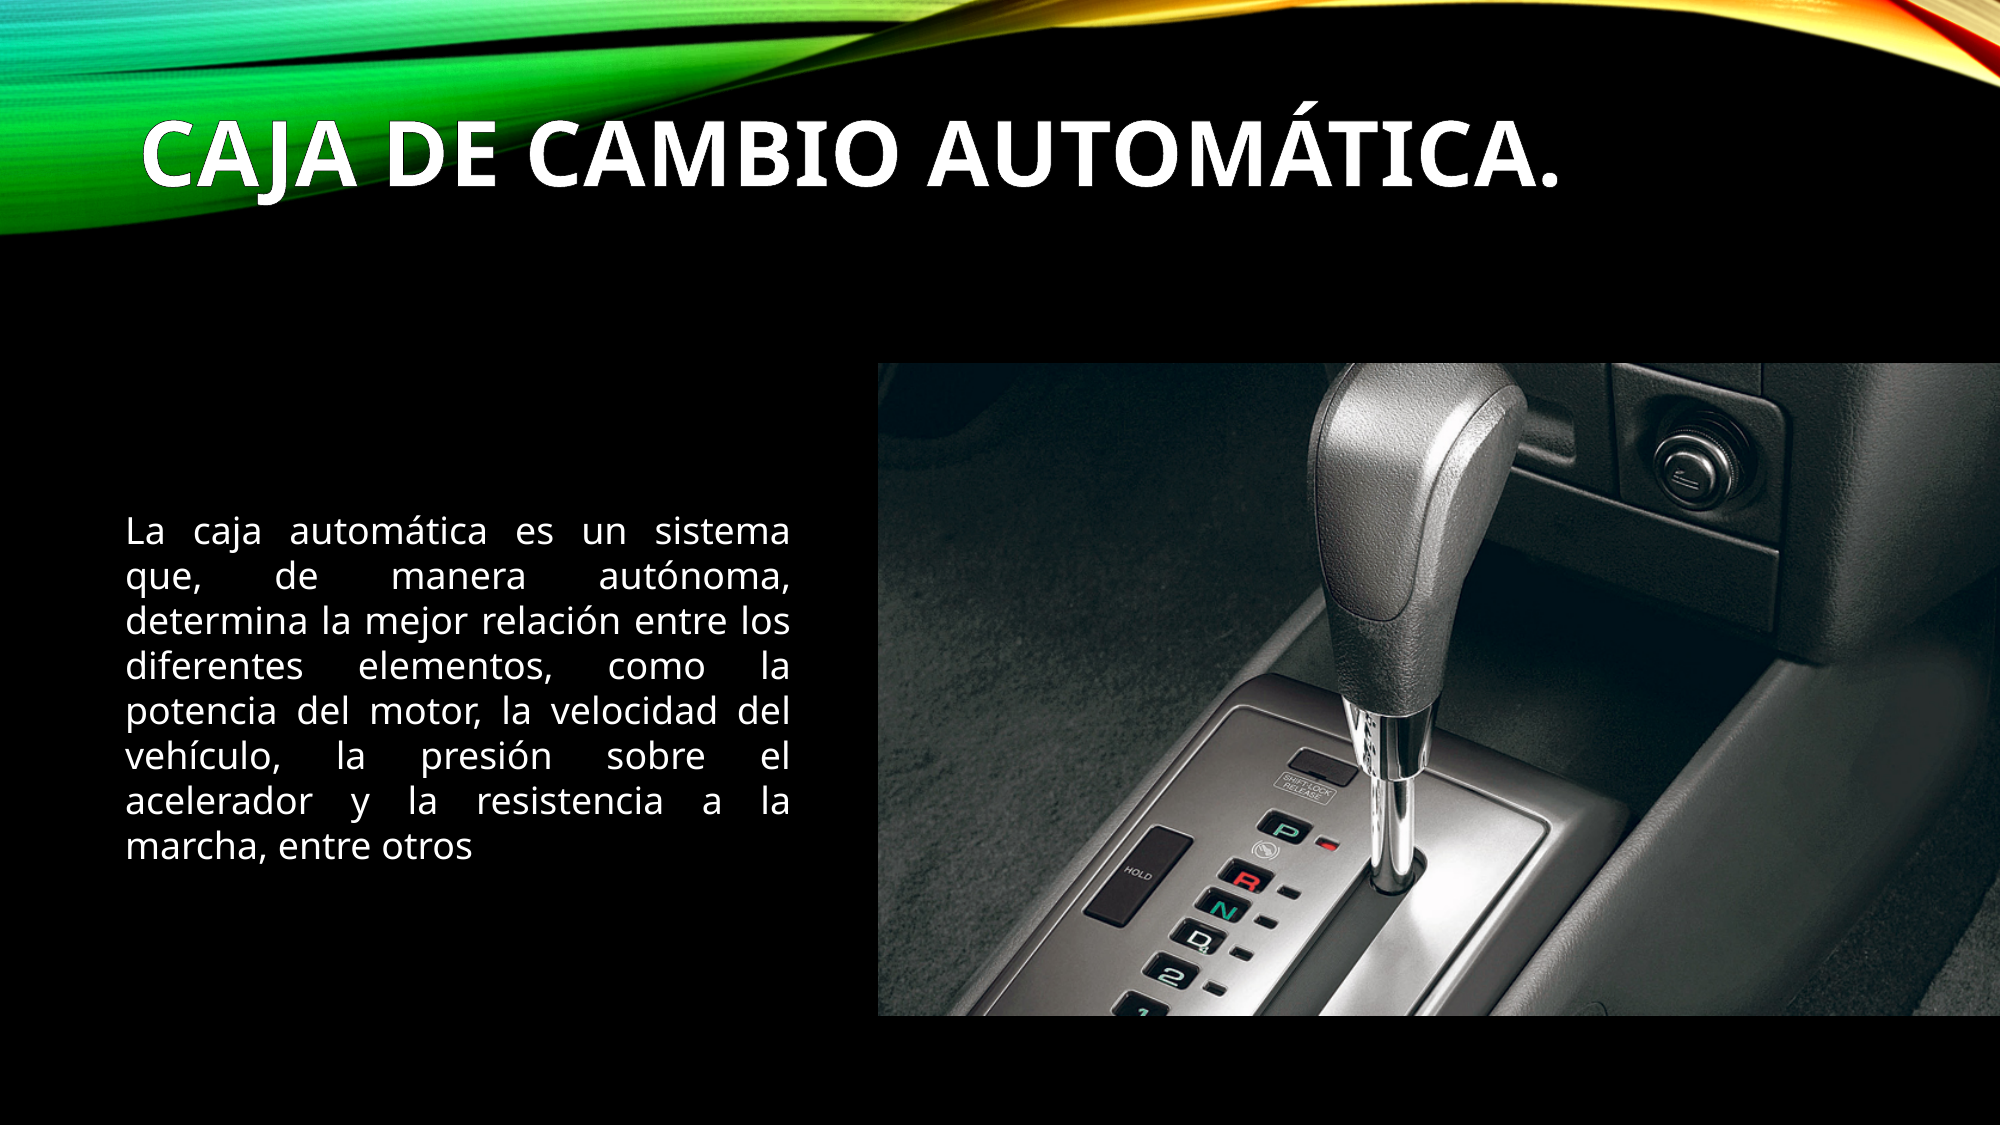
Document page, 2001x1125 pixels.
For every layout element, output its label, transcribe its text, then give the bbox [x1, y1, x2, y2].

picture [0, 0, 2000, 237]
text_box La caja automática es un sistema que, de manera autónoma, determina la mejor relación entre los diferentes elementos, como la potencia del motor, la velocidad del vehículo, la presión sobre el acelerador y la resistencia a la marcha, entre otros [110, 499, 807, 875]
picture [877, 362, 2000, 1016]
text_box CAJA DE CAMBIO AUTOMÁTICA. [123, 87, 1580, 323]
